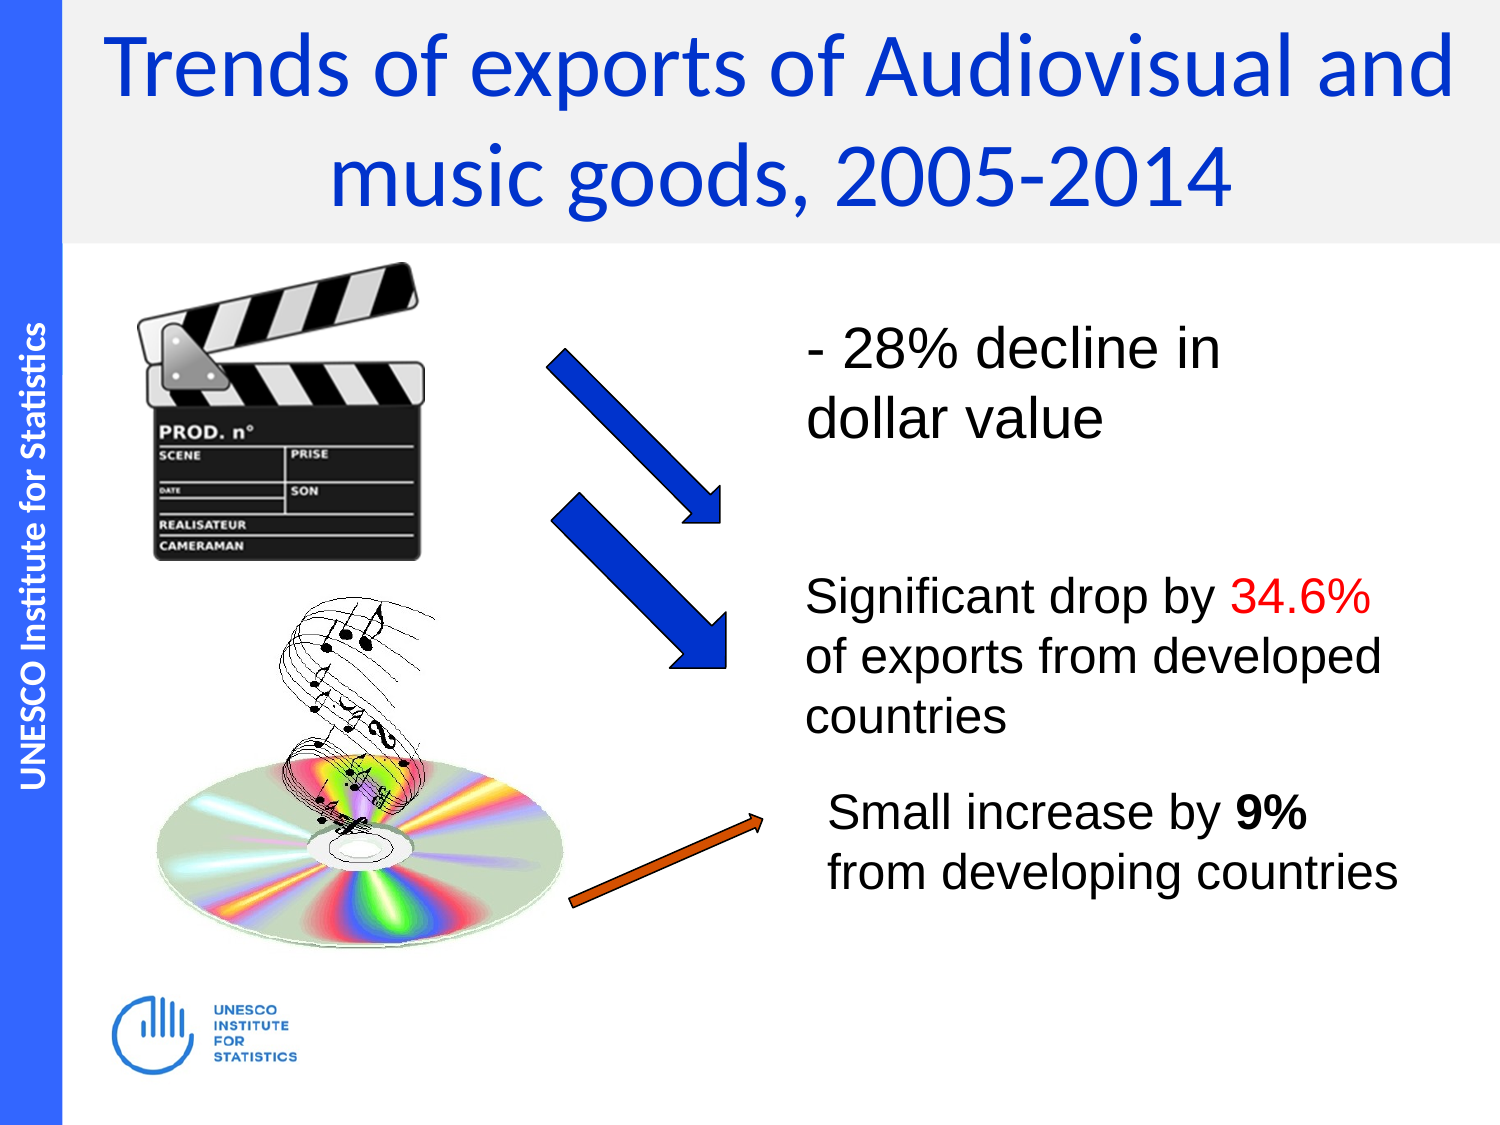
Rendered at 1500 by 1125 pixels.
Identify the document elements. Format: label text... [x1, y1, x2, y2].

text_box [574, 813, 763, 908]
title Trends of exports of Audiovisual and music goods, 2005-2014 [75, 45, 1488, 233]
text_box [551, 492, 726, 669]
picture [149, 587, 570, 958]
text_box Significant drop by 34.6% of exports from developed countries [789, 556, 1415, 769]
picture [137, 262, 425, 561]
text_box Small increase by 9% from developing countries [812, 772, 1415, 908]
picture [70, 964, 338, 1106]
text_box - 28% decline in dollar value [791, 302, 1363, 500]
text_box [546, 348, 720, 523]
